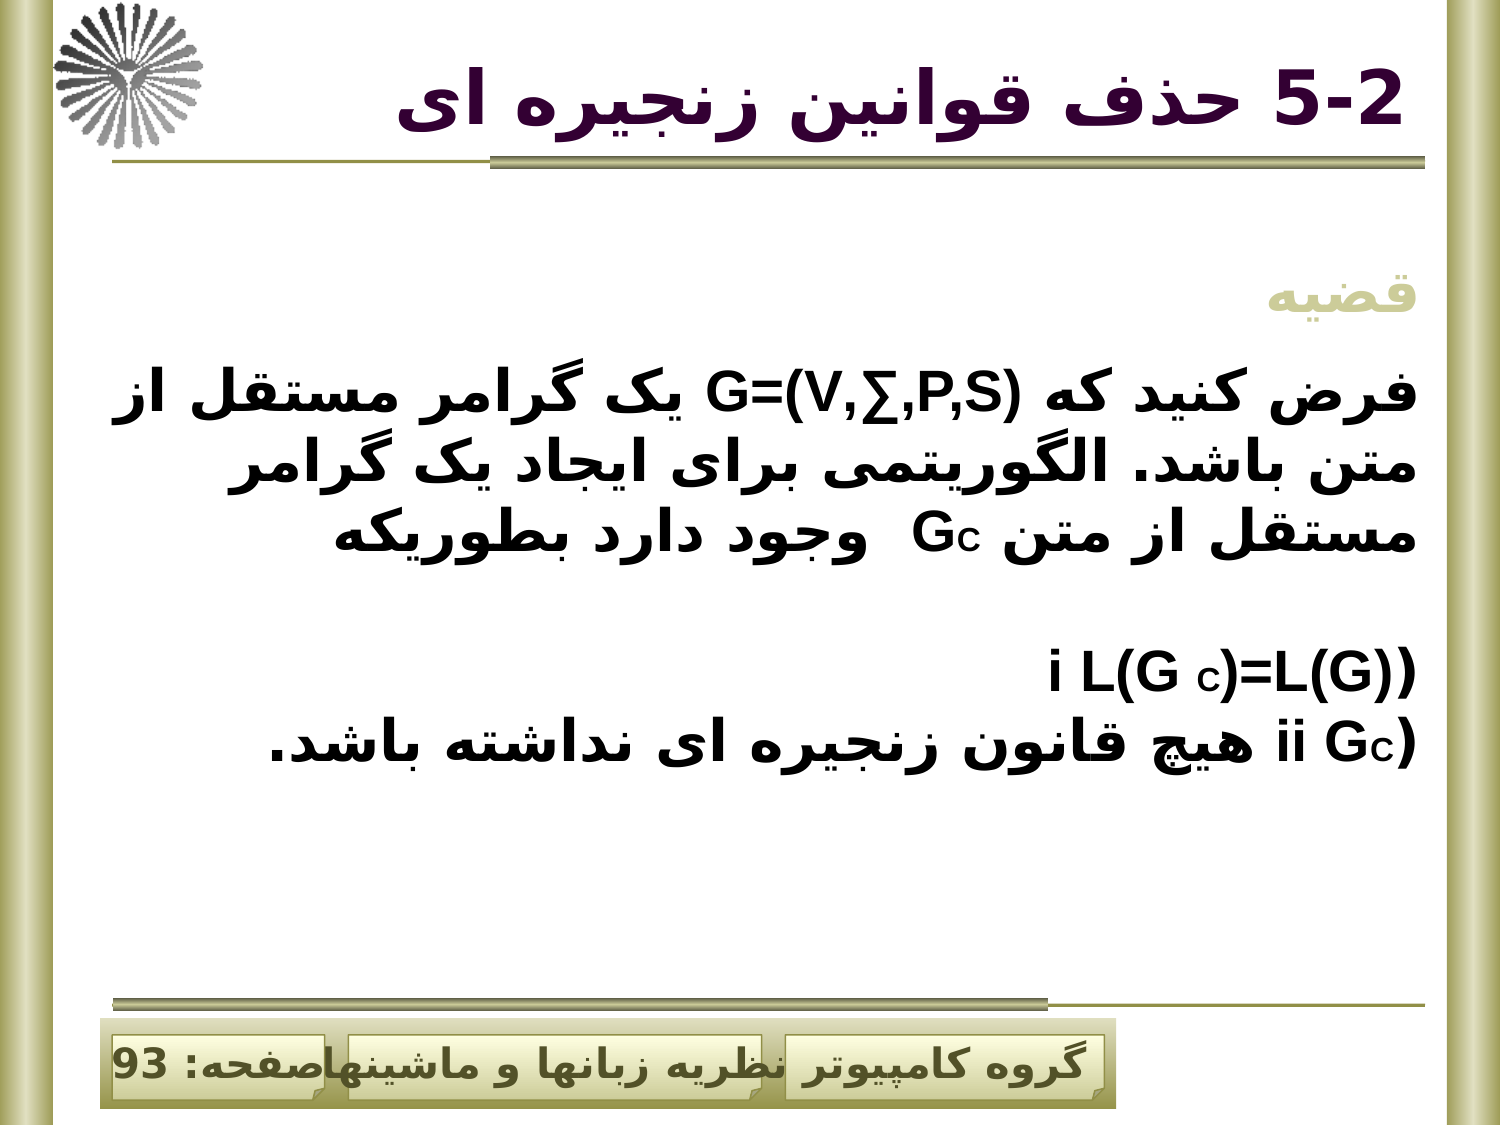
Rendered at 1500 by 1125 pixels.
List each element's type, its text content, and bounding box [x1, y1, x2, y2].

text_box قضیه فرض کنید که G=(V,∑,P,S) یک گرامر مستقل از متن باشد. الگوریتمی برای ایجاد یک گرامر مستقل از متن GC وجود دارد بطوریکه (i L(G C)=L(G) (ii GC هیچ قانون زنجیره ای نداشته باشد. [53, 246, 1436, 781]
title 5-2 حذف قوانین زنجیره ای [147, 42, 1423, 147]
